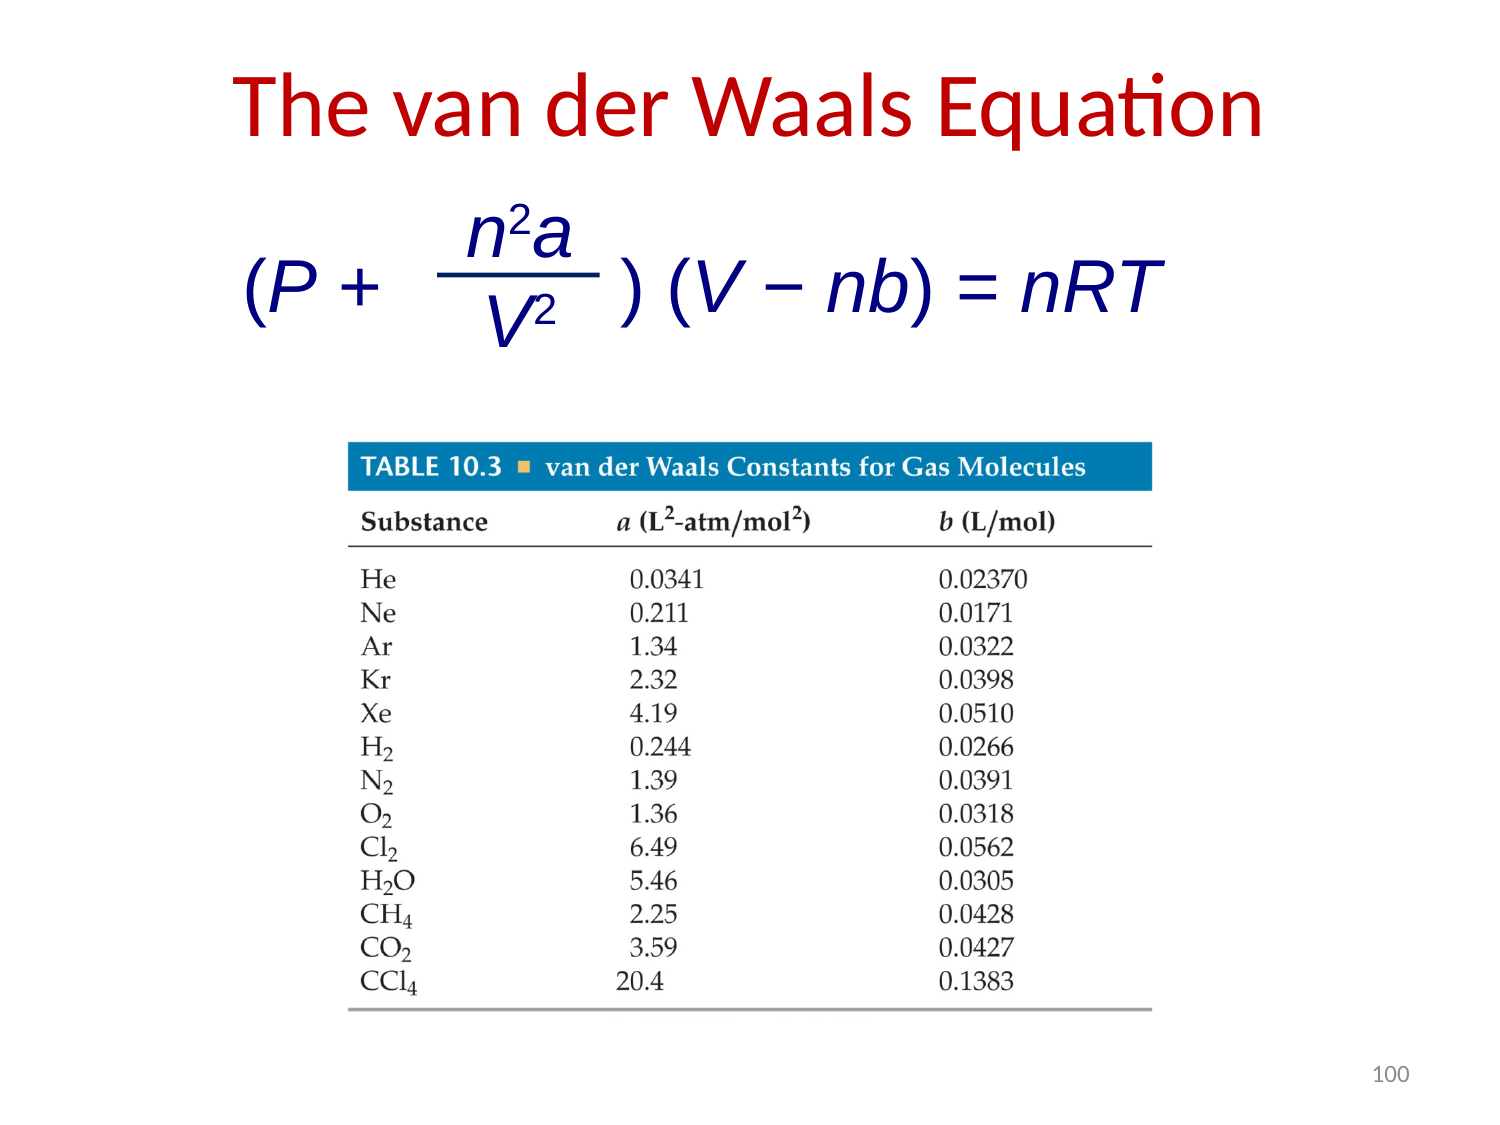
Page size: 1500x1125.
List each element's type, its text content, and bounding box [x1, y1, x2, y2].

picture [343, 437, 1157, 1020]
slide_number 100 [1074, 1042, 1425, 1103]
text_box The van der Waals Equation [112, 37, 1388, 225]
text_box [226, 174, 1180, 373]
